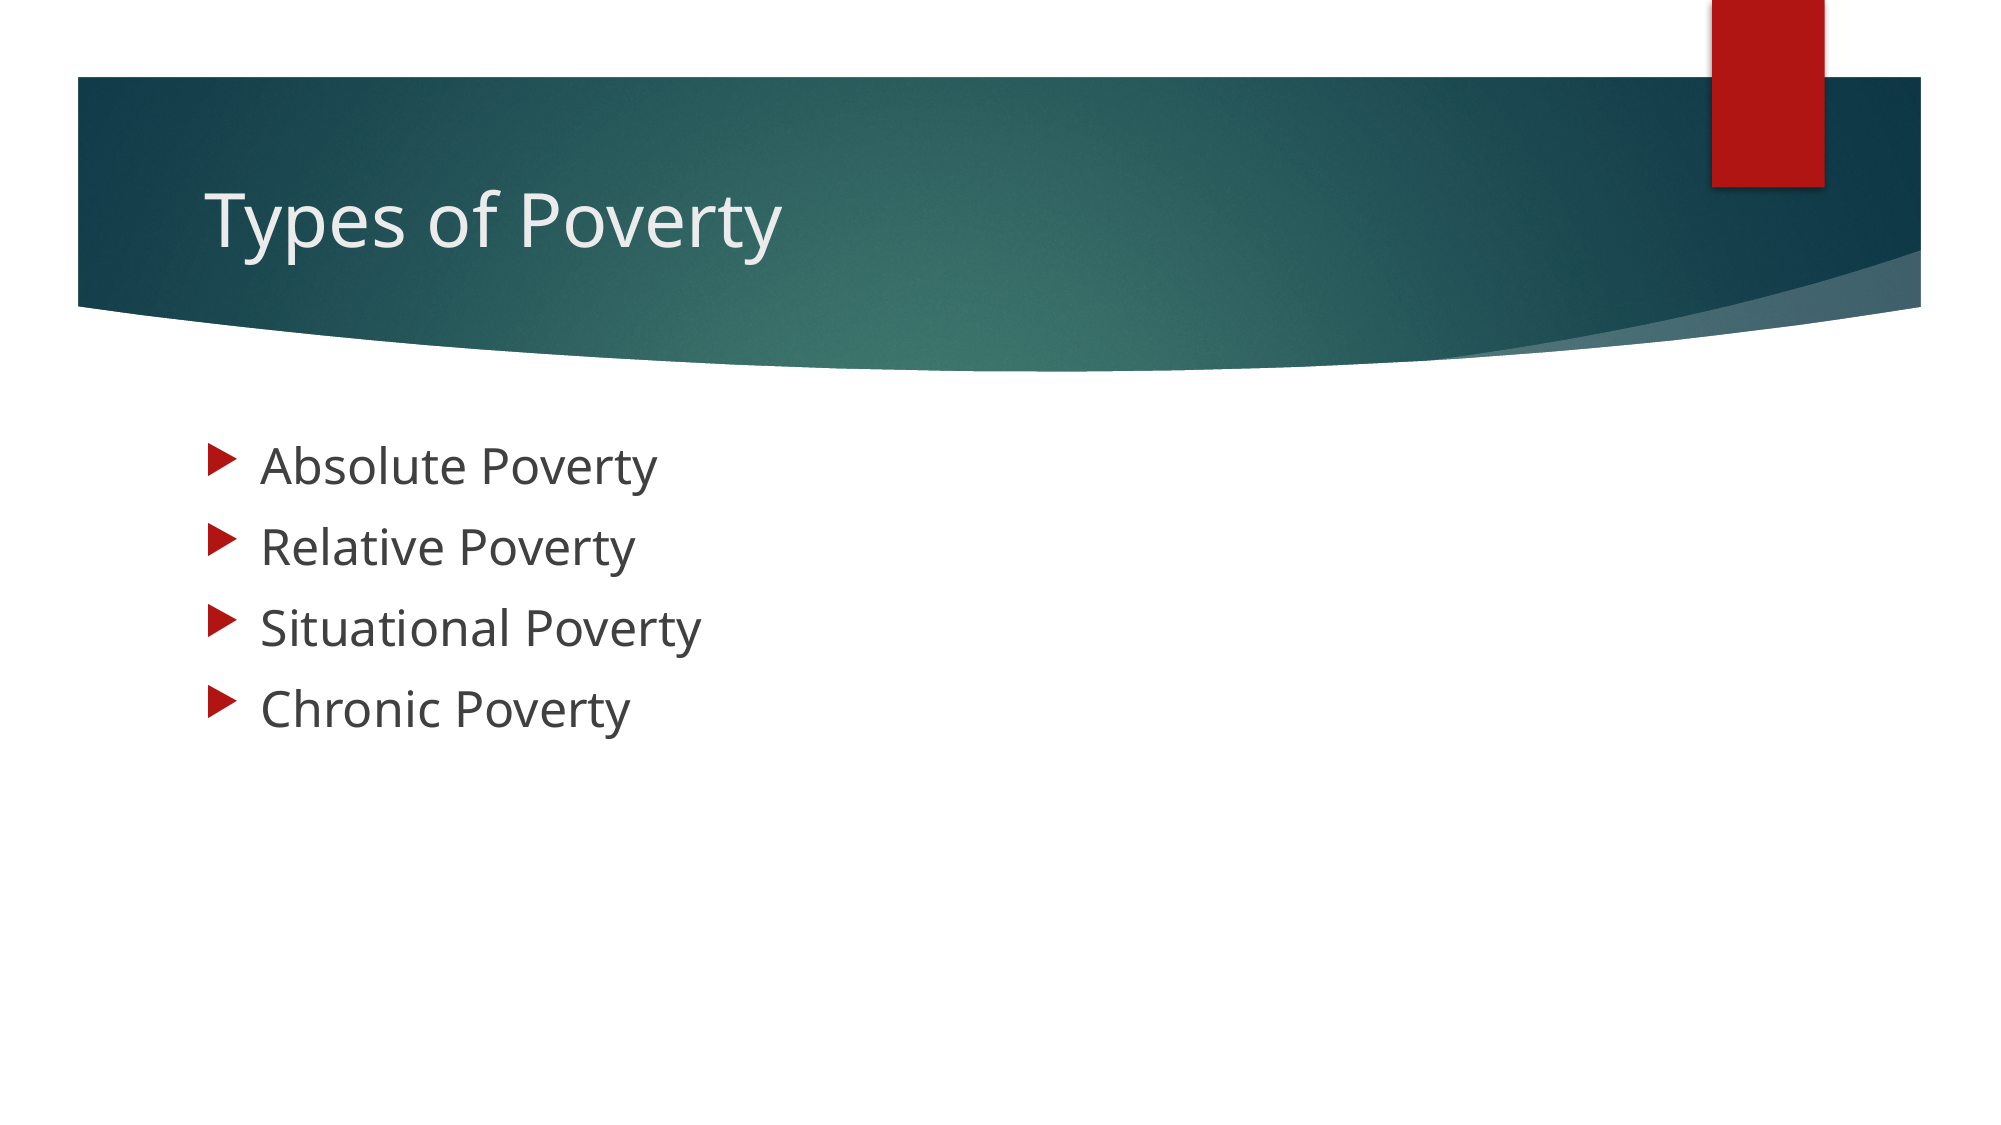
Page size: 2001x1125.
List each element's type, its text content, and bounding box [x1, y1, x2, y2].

list Absolute Poverty Relative Poverty Situational Poverty Chronic Poverty [189, 427, 1638, 988]
title Types of Poverty [189, 159, 1638, 276]
